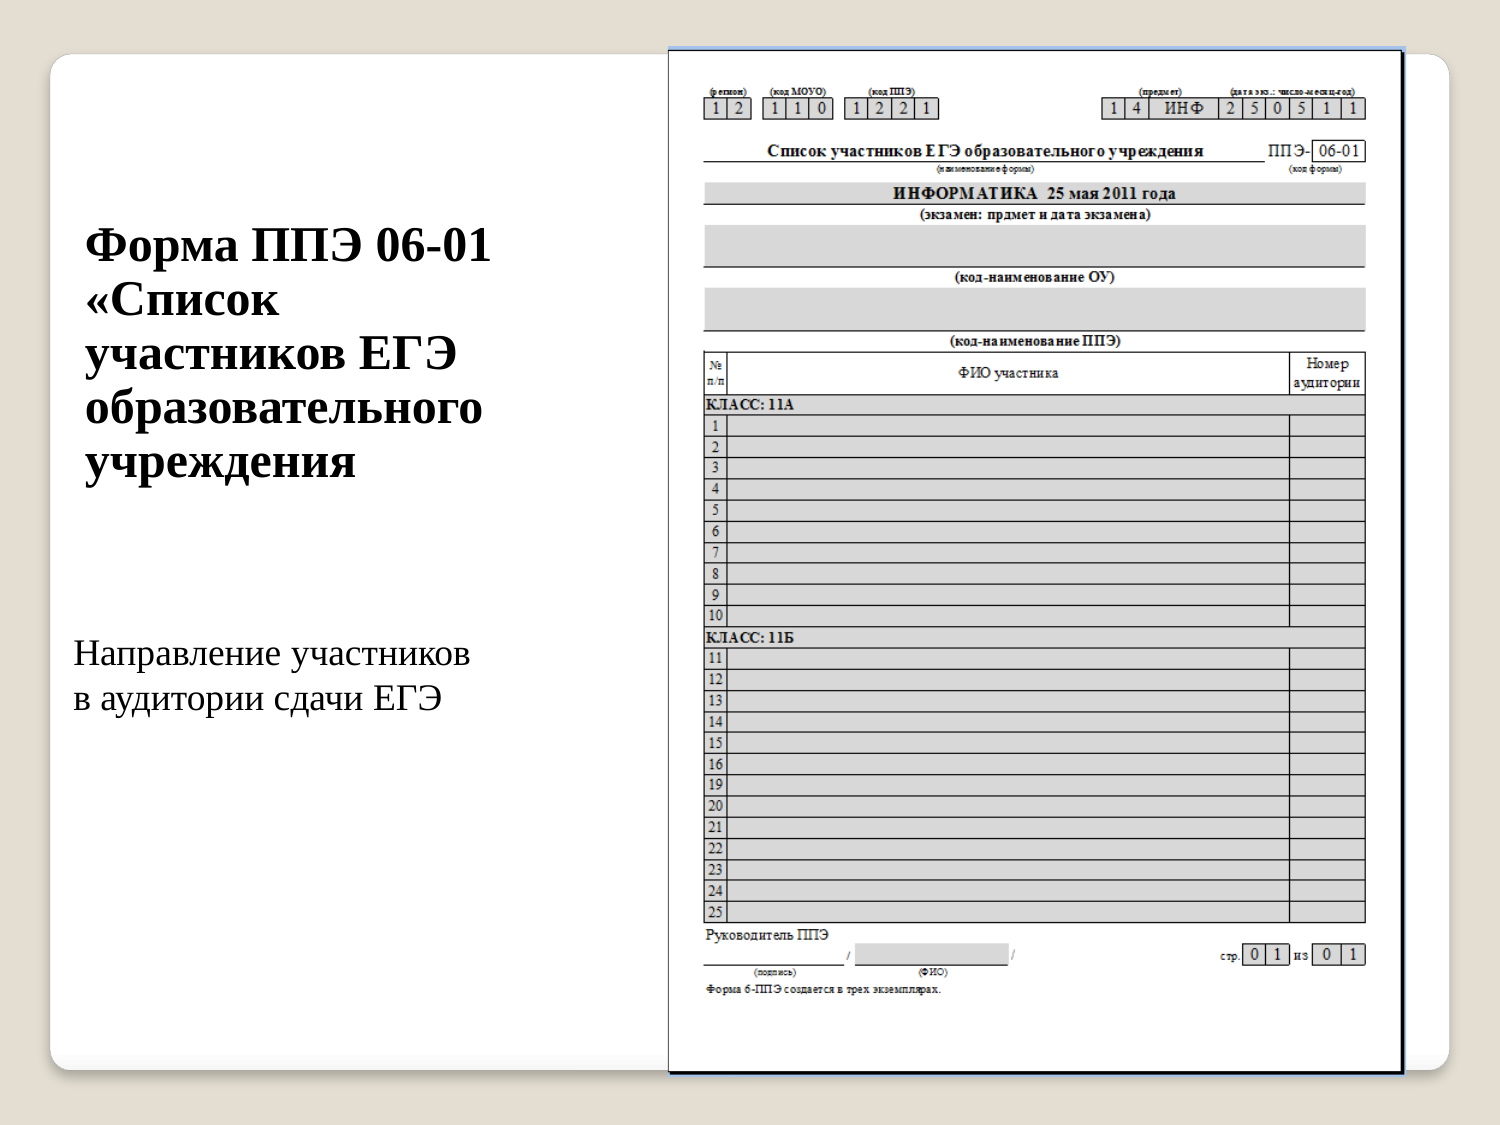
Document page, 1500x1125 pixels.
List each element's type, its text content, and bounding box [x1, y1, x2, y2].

text_box Форма ППЭ 06-01 «Список участников ЕГЭ образовательного учреждения [70, 210, 528, 496]
picture [667, 46, 1407, 1077]
text_box Направление участников в аудитории сдачи ЕГЭ [58, 621, 504, 726]
